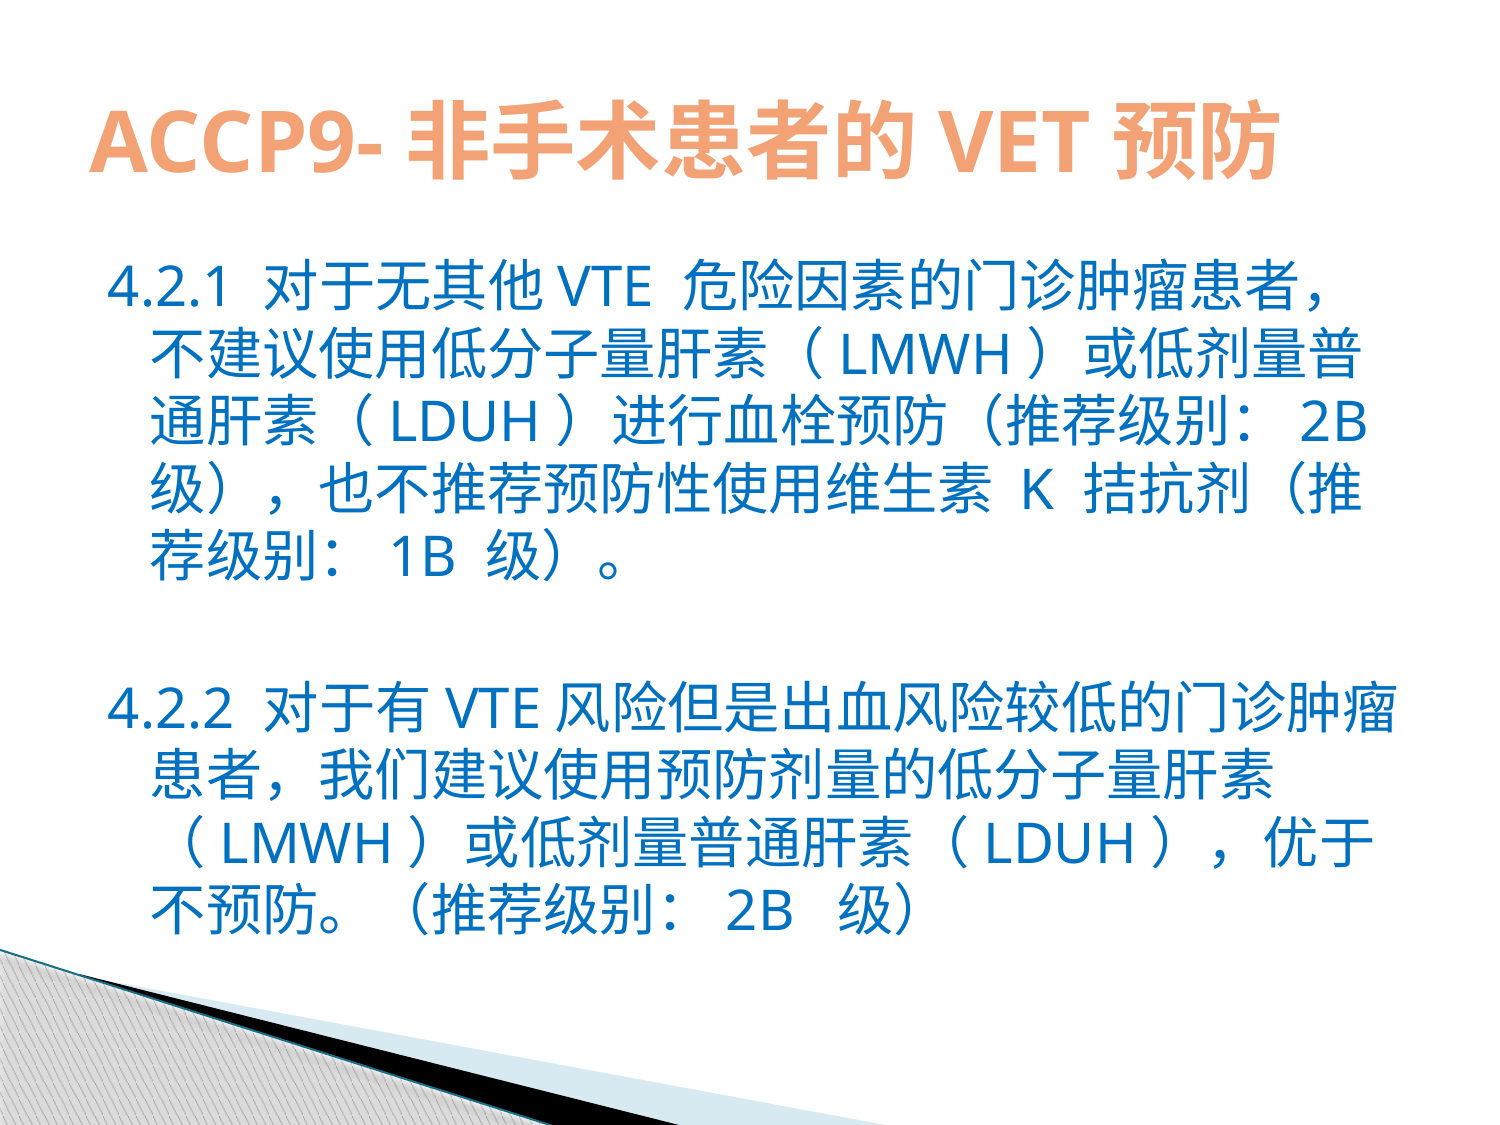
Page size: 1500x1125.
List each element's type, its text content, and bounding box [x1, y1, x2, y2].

title ACCP9-非手术患者的VET预防 [75, 45, 1425, 233]
list 4.2.1 对于无其他VTE 危险因素的门诊肿瘤患者，不建议使用低分子量肝素（LMWH）或低剂量普通肝素（LDUH）进行血栓预防（推荐级别：2B 级），也不推荐预防性使用维生素 K 拮抗剂（推荐级别：1B 级）。 4.2.2 对于有VTE风险但是出血风险较低的门诊肿瘤患者，我们建议使用预防剂量的低分子量肝素（LMWH）或低剂量普通肝素（LDUH），优于不预防。（推荐级别：2B 级） [74, 242, 1426, 986]
